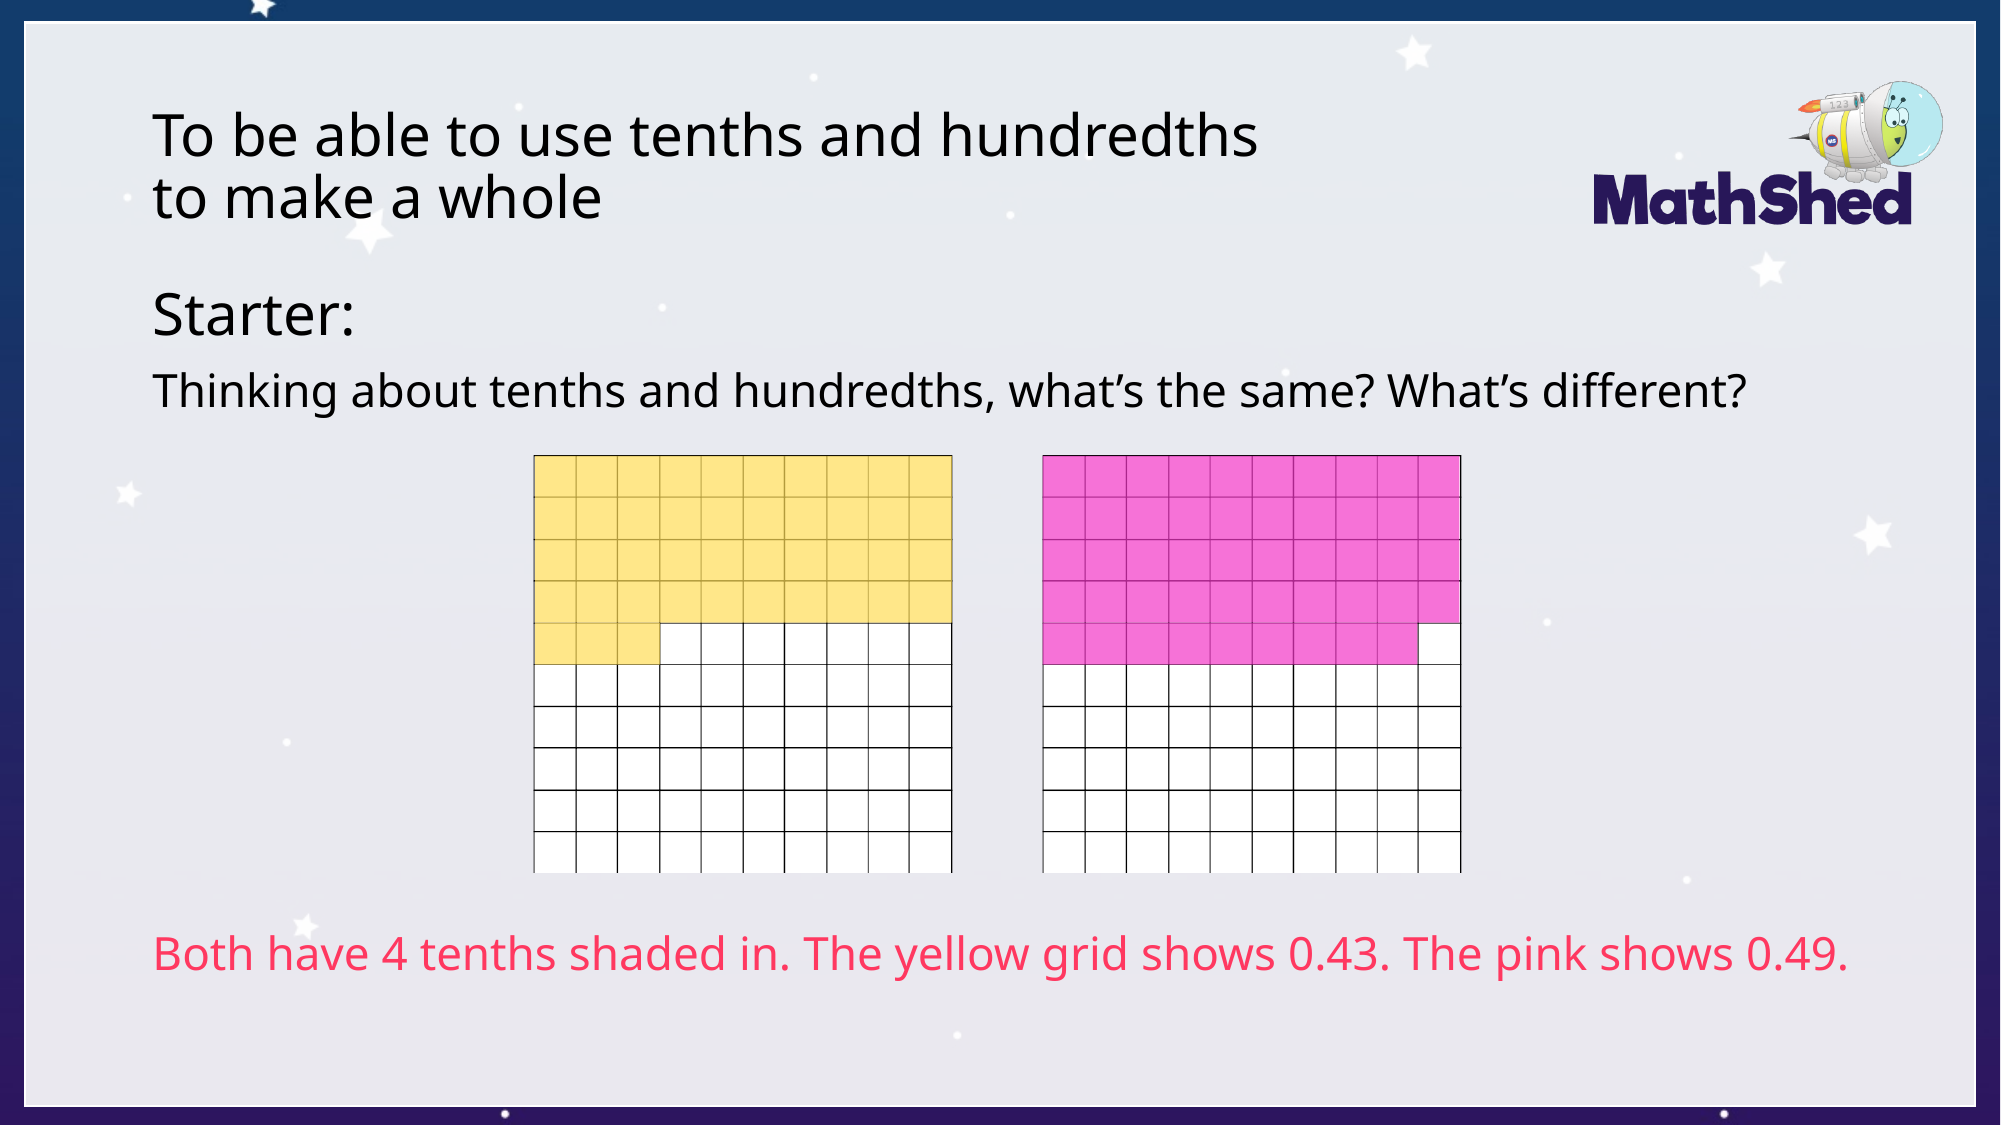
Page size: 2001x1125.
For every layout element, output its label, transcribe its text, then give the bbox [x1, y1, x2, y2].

title To be able to use tenths and hundredths to make a whole [137, 59, 1578, 277]
picture [0, 0, 2001, 1125]
list Starter: Thinking about tenths and hundredths, what’s the same? What’s different? Both have 4 tenths shaded in. The yellow grid shows 0.43. The pink shows 0.49. [137, 277, 1933, 992]
